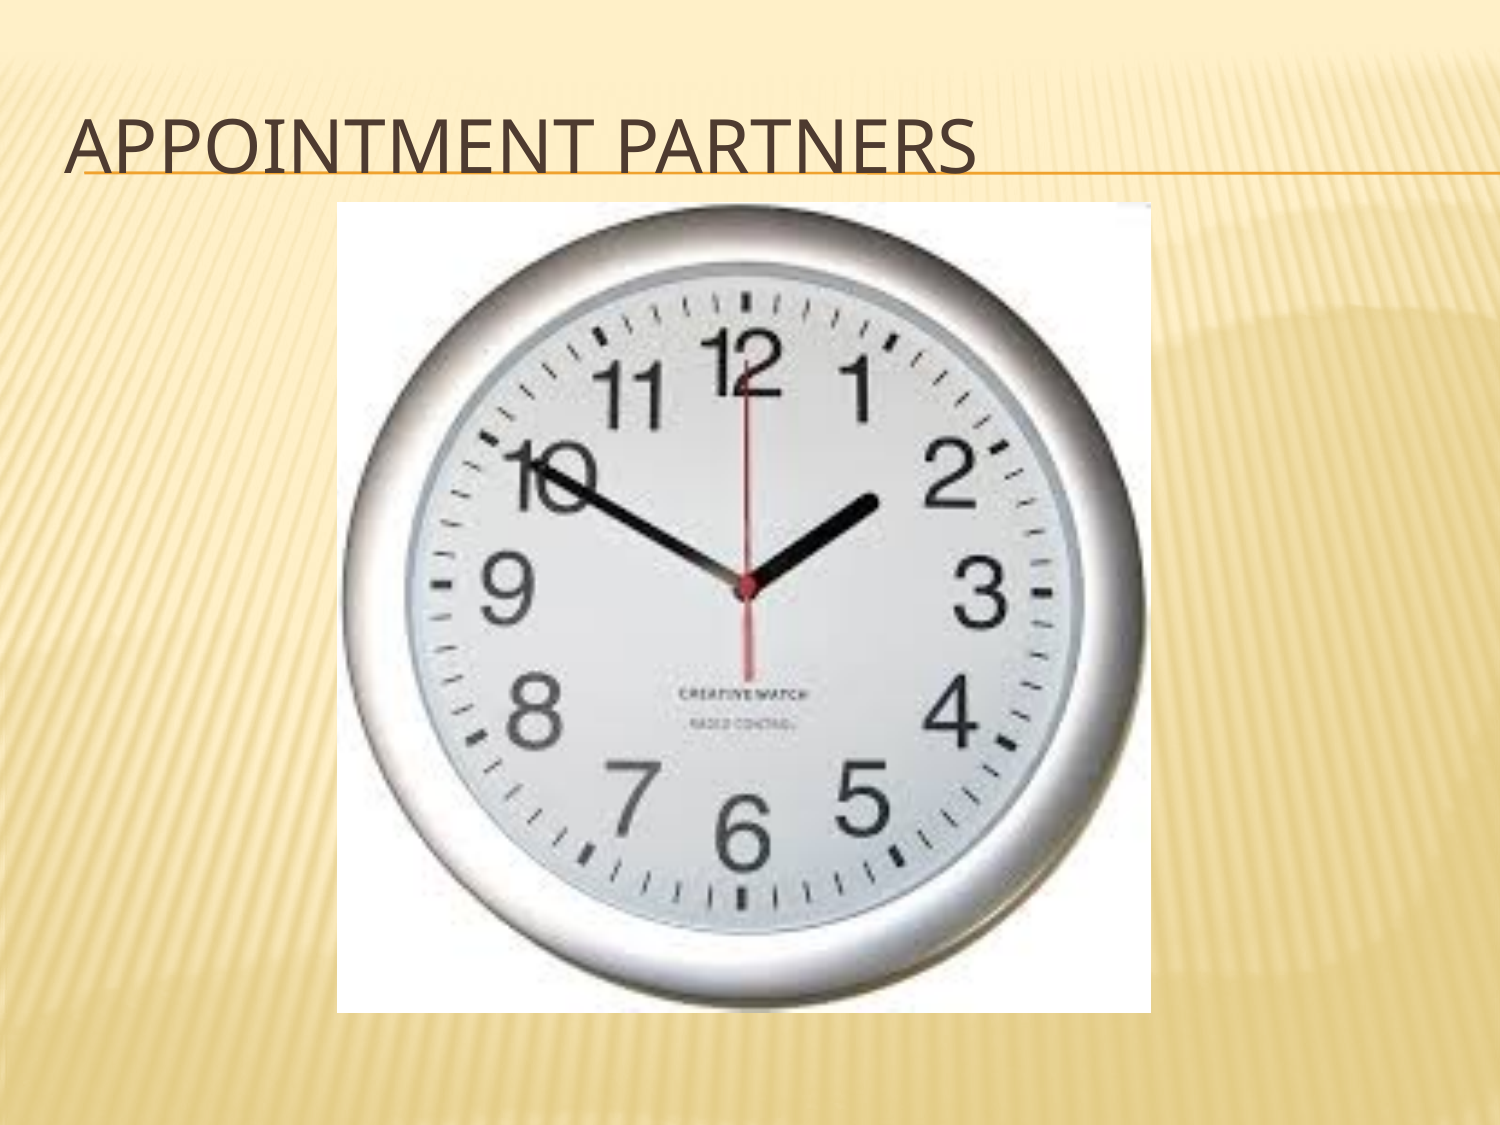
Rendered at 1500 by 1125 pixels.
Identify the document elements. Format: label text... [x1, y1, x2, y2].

title Appointment partners [50, 75, 1475, 213]
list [337, 202, 1151, 1013]
